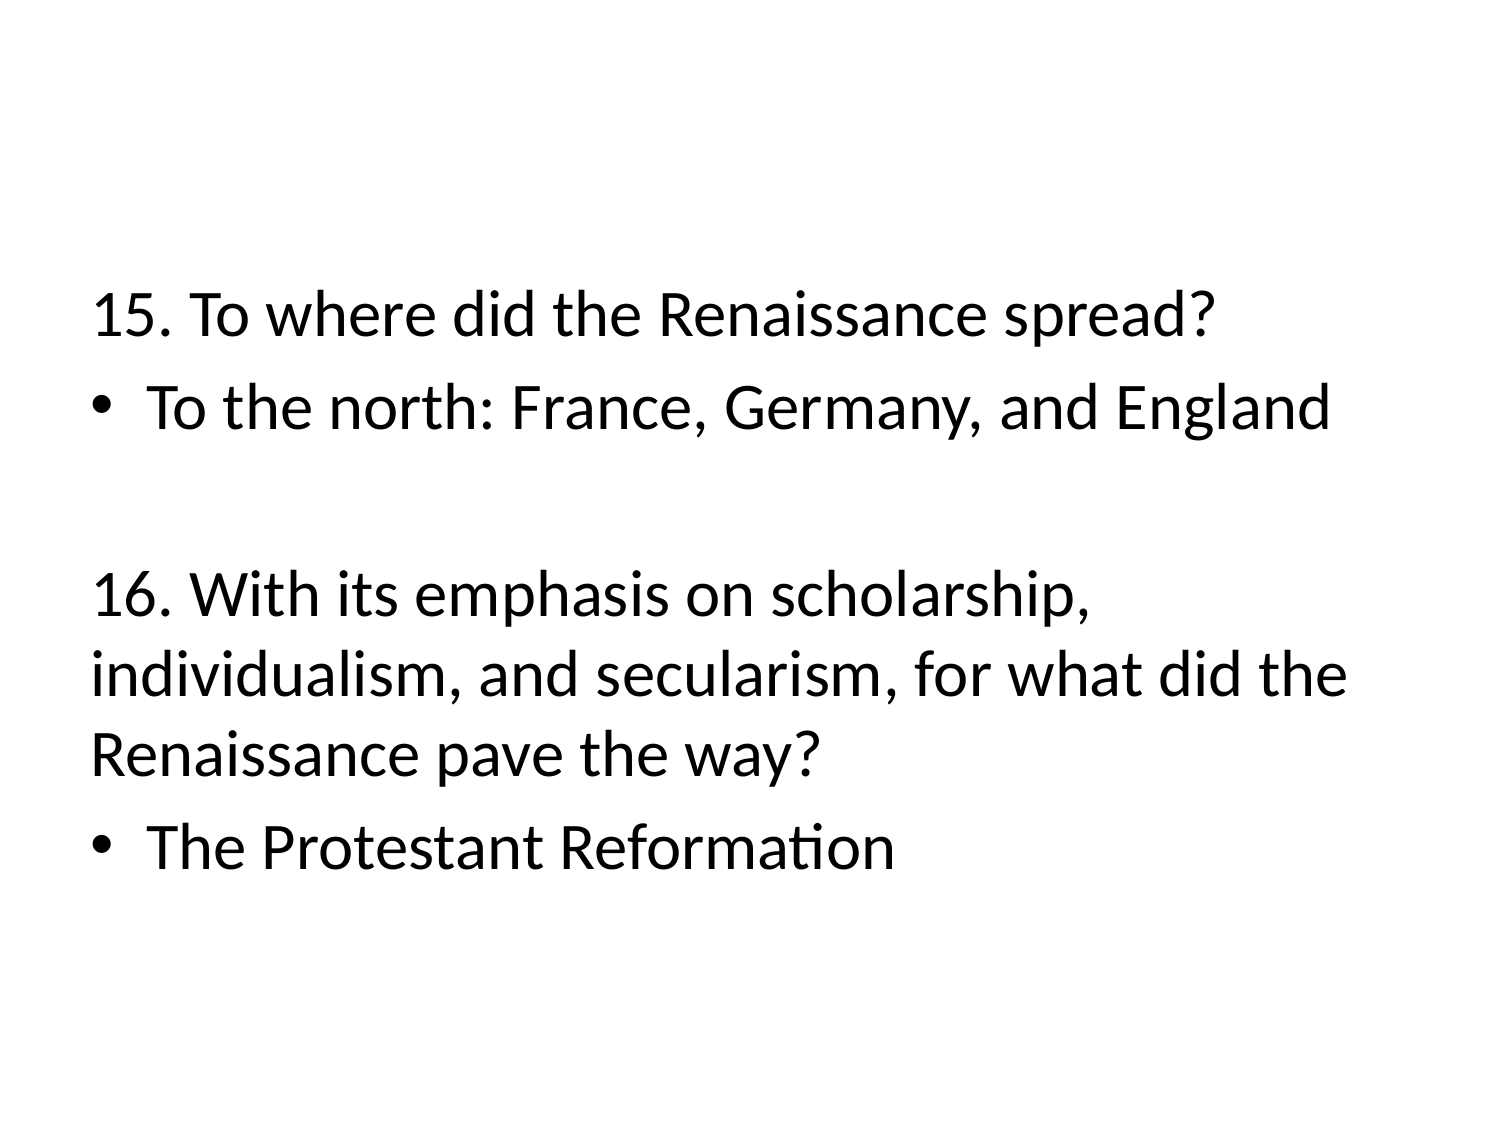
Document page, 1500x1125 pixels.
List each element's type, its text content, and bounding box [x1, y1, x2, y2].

list 15. To where did the Renaissance spread? To the north: France, Germany, and England 16. With its emphasis on scholarship, individualism, and secularism, for what did the Renaissance pave the way? The Protestant Reformation [75, 262, 1425, 1005]
